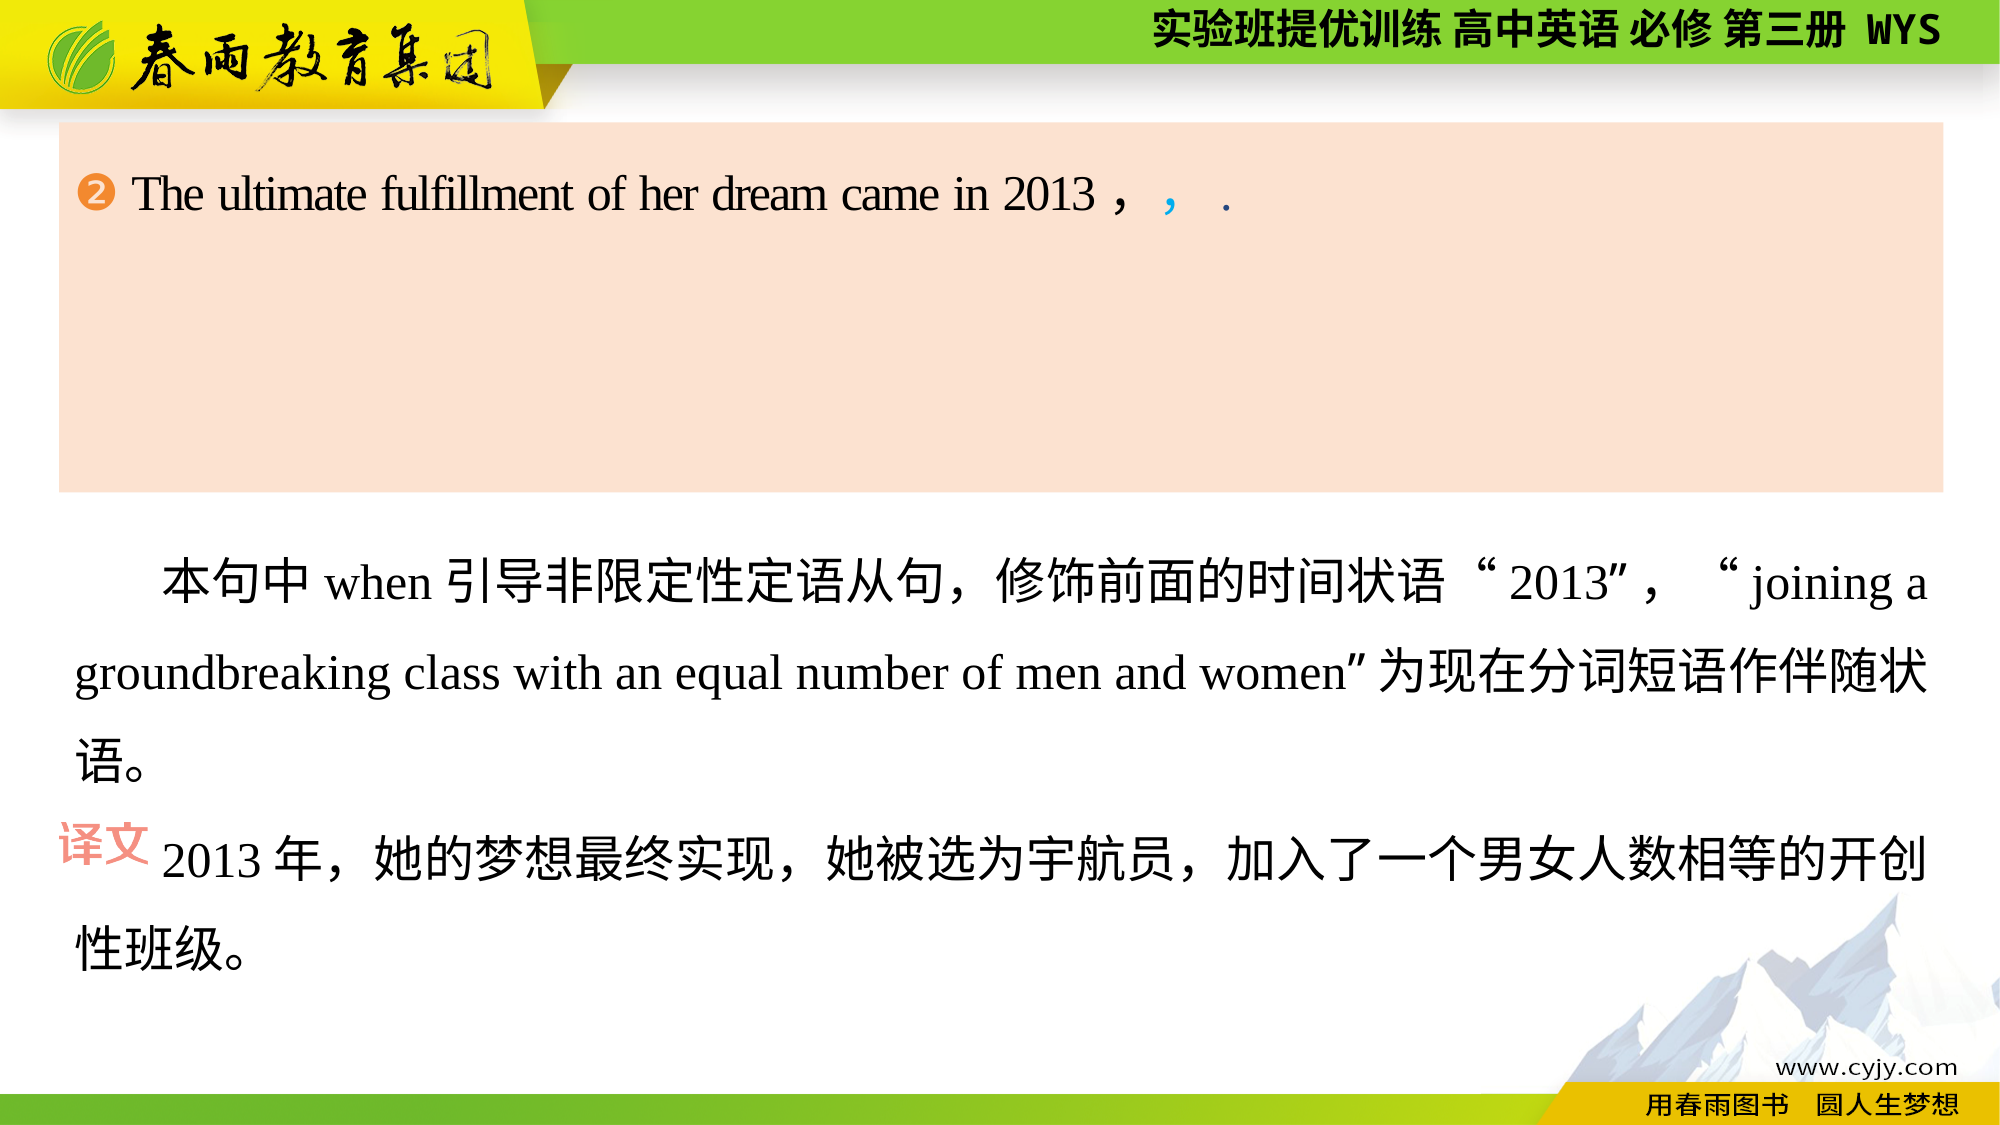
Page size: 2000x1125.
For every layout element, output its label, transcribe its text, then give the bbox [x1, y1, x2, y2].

picture [0, 0, 2000, 1125]
text_box 本句中when引导非限定性定语从句，修饰前面的时间状语“2013”，“joining a groundbreaking class with an equal number of men and women”为现在分词短语作伴随状语。 [59, 512, 1944, 790]
text_box 2013年，她的梦想最终实现，她被选为宇航员，加入了一个男女人数相等的开创性班级。 [59, 790, 1944, 986]
